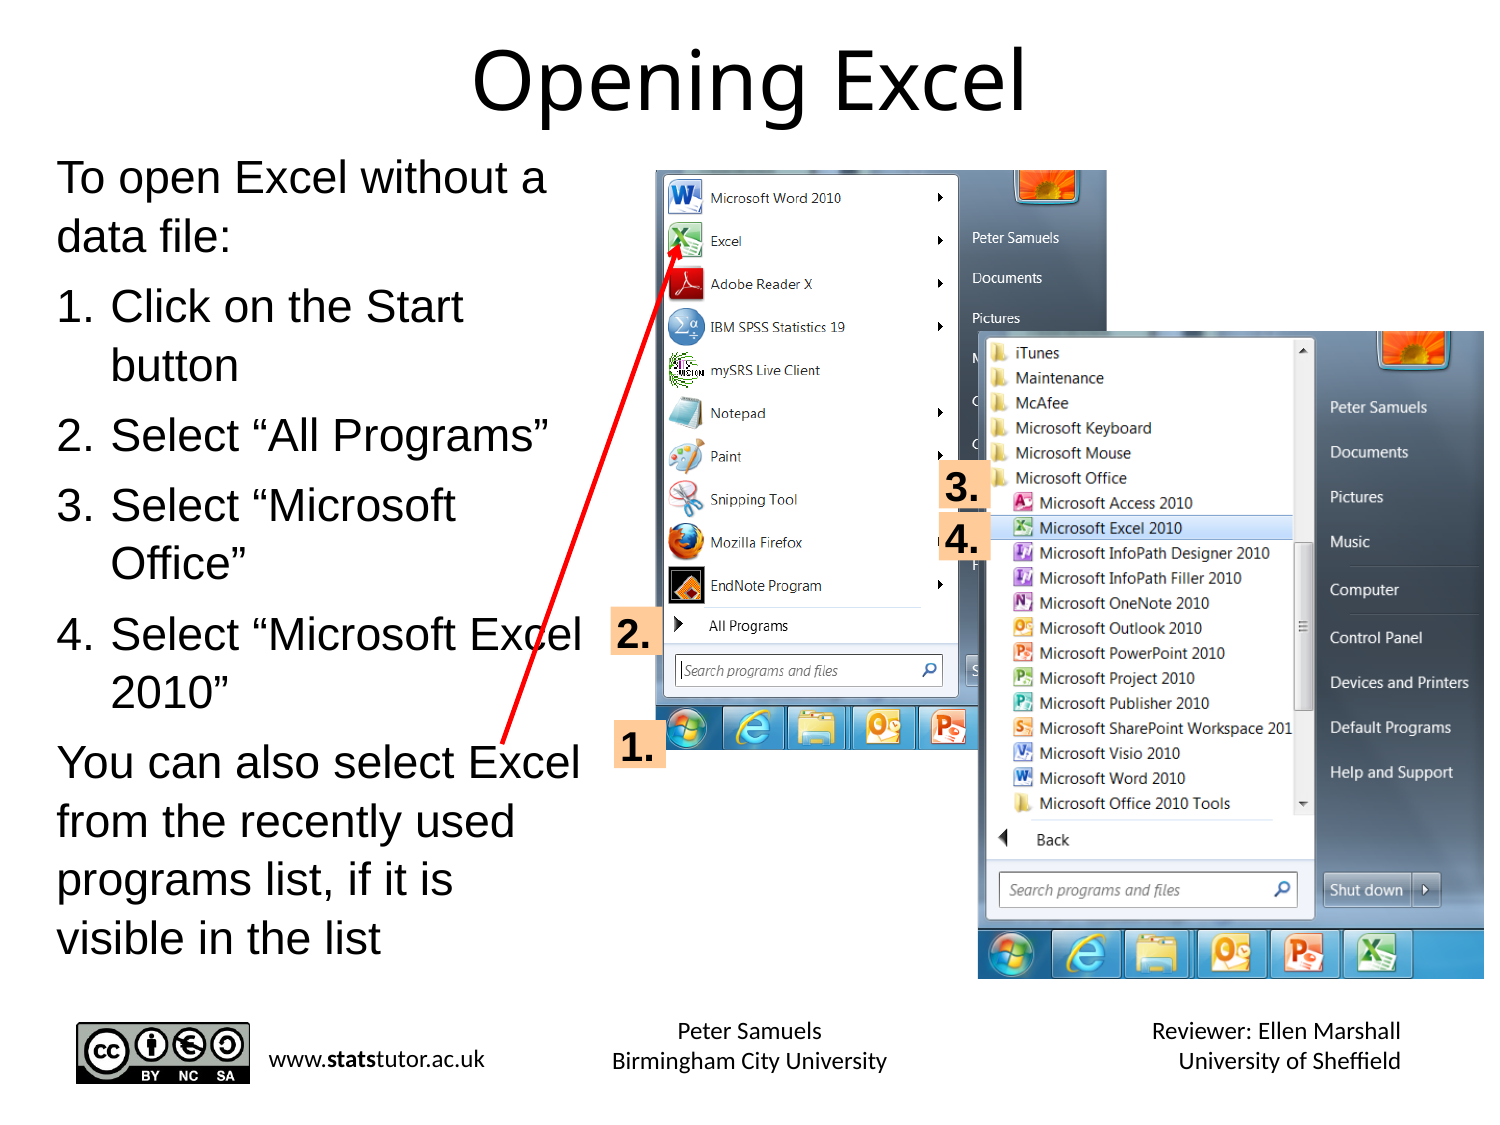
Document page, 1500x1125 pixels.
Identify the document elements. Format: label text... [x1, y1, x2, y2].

text_box www.statstutor.ac.uk [254, 1035, 550, 1080]
picture [76, 1022, 251, 1084]
text_box 1. [614, 754, 666, 769]
text_box Reviewer: Ellen Marshall University of Sheffield [1038, 1007, 1417, 1083]
list To open Excel without a data file: Click on the Start button Select “All Programs” Select “Microsoft Office” Select “Microsoft Excel 2010” You can also select Excel from the recently used programs list, if it is visible in the list [41, 137, 610, 979]
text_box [501, 243, 680, 745]
text_box Peter Samuels Birmingham City University [549, 1007, 951, 1083]
picture [655, 170, 1485, 979]
title Opening Excel [75, 19, 1425, 135]
